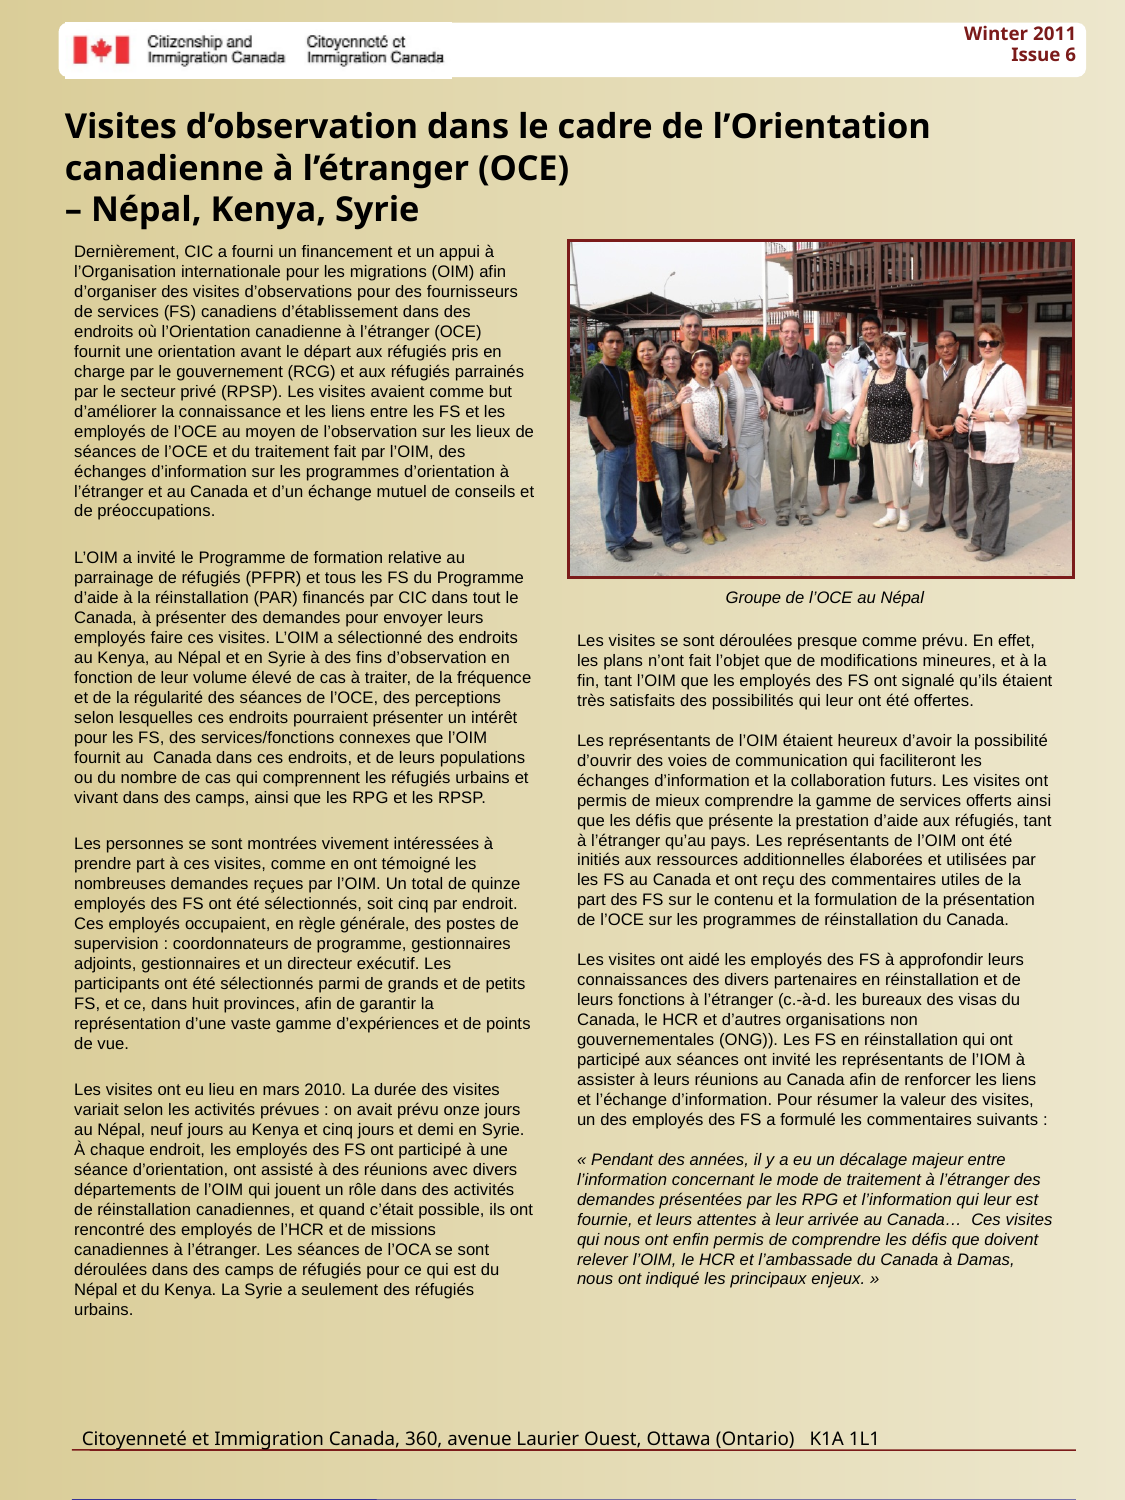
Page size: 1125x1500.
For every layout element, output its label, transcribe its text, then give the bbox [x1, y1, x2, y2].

picture [569, 241, 1073, 577]
text_box Winter 2011 Issue 6 [883, 24, 1077, 87]
text_box Visites d’observation dans le cadre de l’Orientation canadienne à l’étranger (OCE) – Népal, Kenya, Syrie [49, 97, 1088, 261]
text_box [65, 22, 452, 79]
text_box Les visites se sont déroulées presque comme prévu. En effet, les plans n’ont fait l’objet que de modifications mineures, et à la fin, tant l’OIM que les employés des FS ont signalé qu’ils étaient très satisfaits des possibilités qui leur ont été offertes. Les représentants de l’OIM étaient heureux d’avoir la possibilité d’ouvrir des voies de communication qui faciliteront les échanges d’information et la collaboration futurs. Les visites ont permis de mieux comprendre la gamme de services offerts ainsi que les défis que présente la prestation d’aide aux réfugiés, tant à l’étranger qu’au pays. Les représentants de l’OIM ont été initiés aux ressources additionnelles élaborées et utilisées par les FS au Canada et ont reçu des commentaires utiles de la part des FS sur le contenu et la formulation de la présentation de l’OCE sur les programmes de réinstallation du Canada. Les visites ont aidé les employés des FS à approfondir leurs connaissances des divers partenaires en réinstallation et de leurs fonctions à l’étranger (c.-à-d. les bureaux des visas du Canada, le HCR et d’autres organisations non gouvernementales (ONG)). Les FS en réinstallation qui ont participé aux séances ont invité les représentants de l’IOM à assister à leurs réunions au Canada afin de renforcer les liens et l’échange d’information. Pour résumer la valeur des visites, un des employés des FS a formulé les commentaires suivants : « Pendant des années, il y a eu un décalage majeur entre l’information concernant le mode de traitement à l’étranger des demandes présentées par les RPG et l’information qui leur est fournie, et leurs attentes à leur arrivée au Canada… Ces visites qui nous ont enfin permis de comprendre les défis que doivent relever l’OIM, le HCR et l’ambassade du Canada à Damas, nous ont indiqué les principaux enjeux. » [562, 622, 1069, 1336]
list Dernièrement, CIC a fourni un financement et un appui à l’Organisation internationale pour les migrations (OIM) afin d’organiser des visites d’observations pour des fournisseurs de services (FS) canadiens d’établissement dans des endroits où l’Orientation canadienne à l’étranger (OCE) fournit une orientation avant le départ aux réfugiés pris en charge par le gouvernement (RCG) et aux réfugiés parrainés par le secteur privé (RPSP). Les visites avaient comme but d’améliorer la connaissance et les liens entre les FS et les employés de l’OCE au moyen de l’observation sur les lieux de séances de l’OCE et du traitement fait par l’OIM, des échanges d’information sur les programmes d’orientation à l’étranger et au Canada et d’un échange mutuel de conseils et de préoccupations. L’OIM a invité le Programme de formation relative au parrainage de réfugiés (PFPR) et tous les FS du Programme d’aide à la réinstallation (PAR) financés par CIC dans tout le Canada, à présenter des demandes pour envoyer leurs employés faire ces visites. L’OIM a sélectionné des endroits au Kenya, au Népal et en Syrie à des fins d’observation en fonction de leur volume élevé de cas à traiter, de la fréquence et de la régularité des séances de l’OCE, des perceptions selon lesquelles ces endroits pourraient présenter un intérêt pour les FS, des services/fonctions connexes que l’OIM fournit au Canada dans ces endroits, et de leurs populations ou du nombre de cas qui comprennent les réfugiés urbains et vivant dans des camps, ainsi que les RPG et les RPSP. Les personnes se sont montrées vivement intéressées à prendre part à ces visites, comme en ont témoigné les nombreuses demandes reçues par l’OIM. Un total de quinze employés des FS ont été sélectionnés, soit cinq par endroit. Ces employés occupaient, en règle générale, des postes de supervision : coordonnateurs de programme, gestionnaires adjoints, gestionnaires et un directeur exécutif. Les participants ont été sélectionnés parmi de grands et de petits FS, et ce, dans huit provinces, afin de garantir la représentation d’une vaste gamme d’expériences et de points de vue. Les visites ont eu lieu en mars 2010. La durée des visites variait selon les activités prévues : on avait prévu onze jours au Népal, neuf jours au Kenya et cinq jours et demi en Syrie. À chaque endroit, les employés des FS ont participé à une séance d’orientation, ont assisté à des réunions avec divers départements de l’OIM qui jouent un rôle dans des activités de réinstallation canadiennes, et quand c’était possible, ils ont rencontré des employés de l’HCR et de missions canadiennes à l’étranger. Les séances de l’OCA se sont déroulées dans des camps de réfugiés pour ce qui est du Népal et du Kenya. La Syrie a seulement des réfugiés urbains. [58, 233, 551, 1443]
text_box Groupe de l’OCE au Népal [567, 579, 1083, 615]
